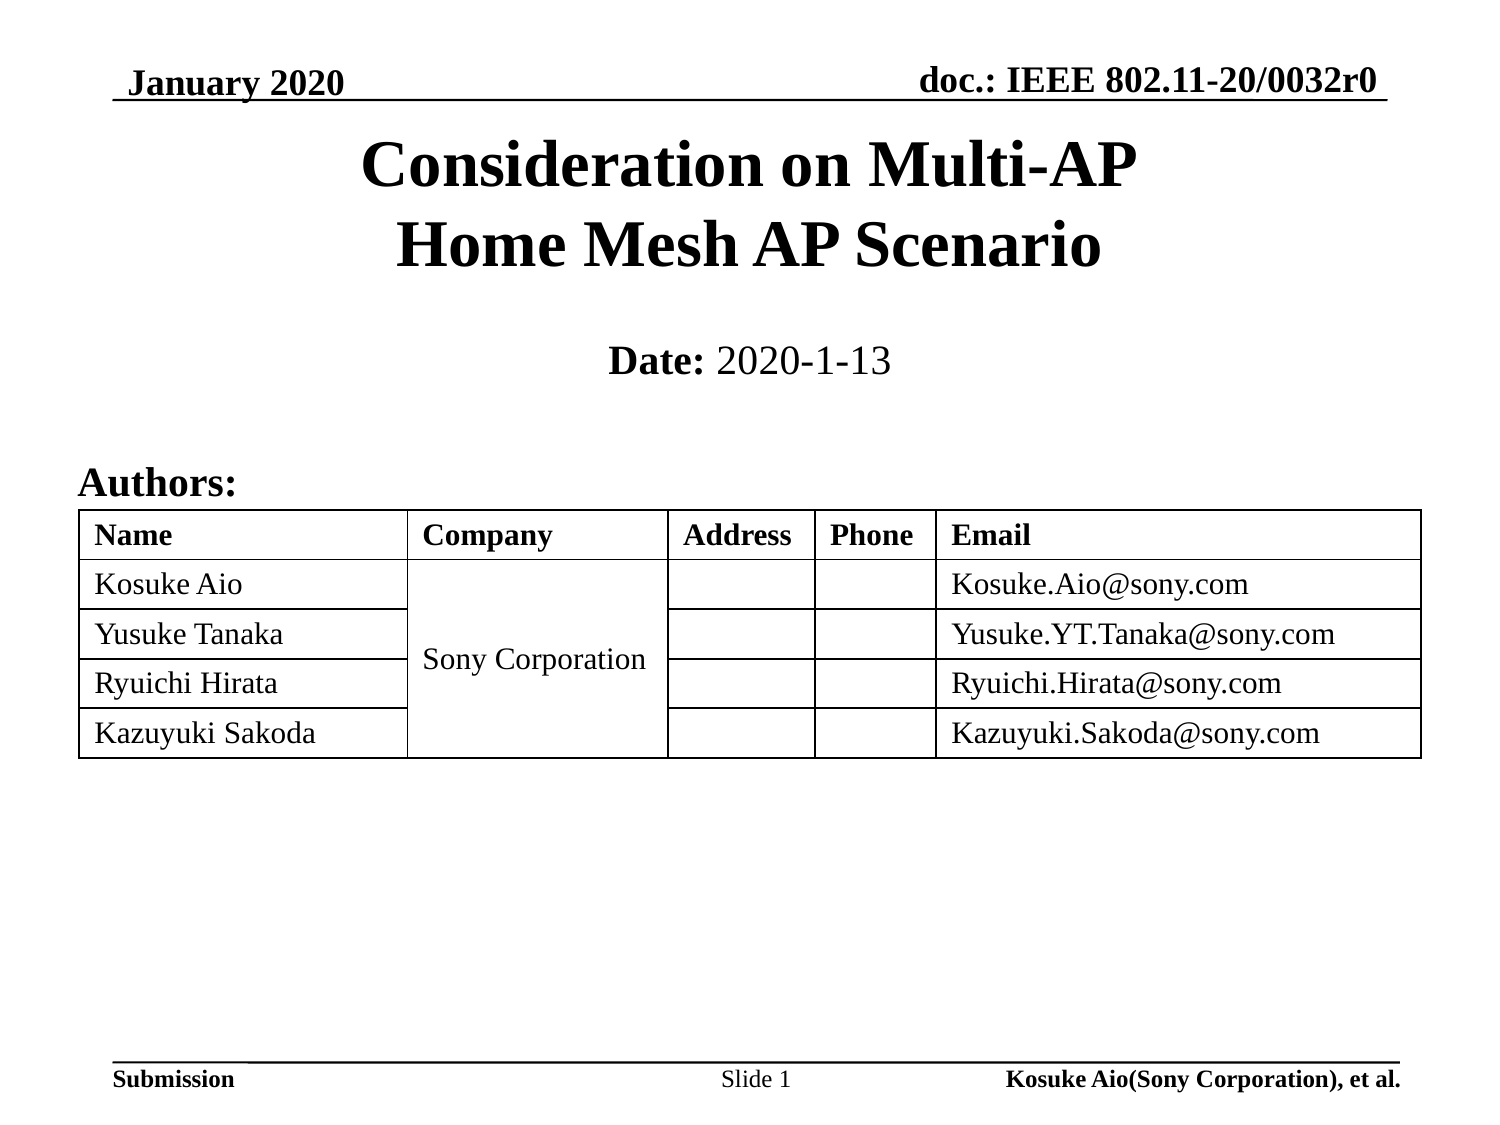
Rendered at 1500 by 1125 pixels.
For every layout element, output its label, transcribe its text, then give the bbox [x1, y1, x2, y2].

table_header Company [408, 511, 667, 559]
table_header Email [937, 511, 1420, 559]
table_cell Kazuyuki Sakoda [80, 709, 407, 757]
table_cell [669, 610, 814, 658]
table_cell Kosuke Aio [80, 560, 407, 608]
table_cell Ryuichi Hirata [80, 660, 407, 707]
table_cell Sony Corporation [408, 560, 667, 757]
table_cell [669, 560, 814, 608]
table_cell Yusuke Tanaka [80, 610, 407, 658]
slide_number Slide 1 [712, 1061, 801, 1093]
table_cell [669, 709, 814, 757]
table_header Address [669, 511, 814, 559]
table_header Name [80, 511, 407, 559]
title Consideration on Multi-AP Home Mesh AP Scenario [112, 112, 1388, 288]
table_cell Yusuke.YT.Tanaka@sony.com [937, 610, 1420, 658]
table_cell Kazuyuki.Sakoda@sony.com [937, 709, 1420, 757]
table_cell [816, 610, 935, 658]
table_cell [816, 560, 935, 608]
text_box Authors: [62, 447, 300, 510]
text_box Date: 2020-1-13 [224, 324, 1275, 509]
table_header Phone [816, 511, 935, 559]
table_cell Ryuichi.Hirata@sony.com [937, 660, 1420, 707]
footer Kosuke Aio(Sony Corporation), et al. [962, 1061, 1402, 1093]
table_cell [816, 709, 935, 757]
table_cell Kosuke.Aio@sony.com [937, 560, 1420, 608]
table_cell [816, 660, 935, 707]
table_cell [669, 660, 814, 707]
